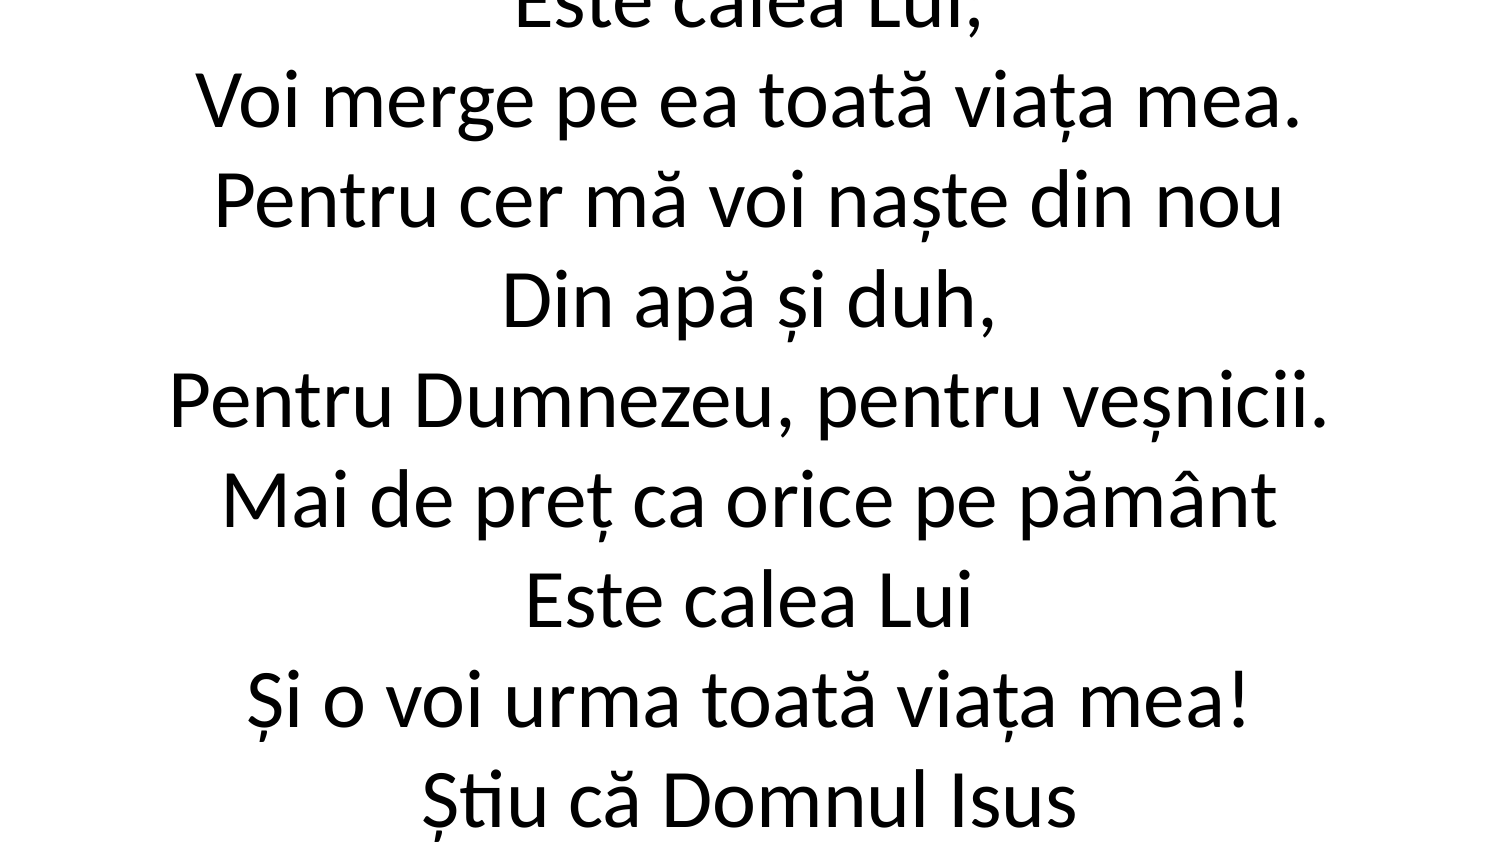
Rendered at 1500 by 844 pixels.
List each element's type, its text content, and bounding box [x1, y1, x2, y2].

text_box R: Mai de preț ca orice pe pământ Este calea Lui; Voi merge pe ea toată viața mea. Pentru cer mă voi naște din nou Din apă și duh, Pentru Dumnezeu, pentru veșnicii. Mai de preț ca orice pe pământ Este calea Lui Și o voi urma toată viața mea! Știu că Domnul Isus Mă conduce cu mâna Sa; El mă va-ntări veșnic, zi de zi. [153, 0, 1346, 844]
